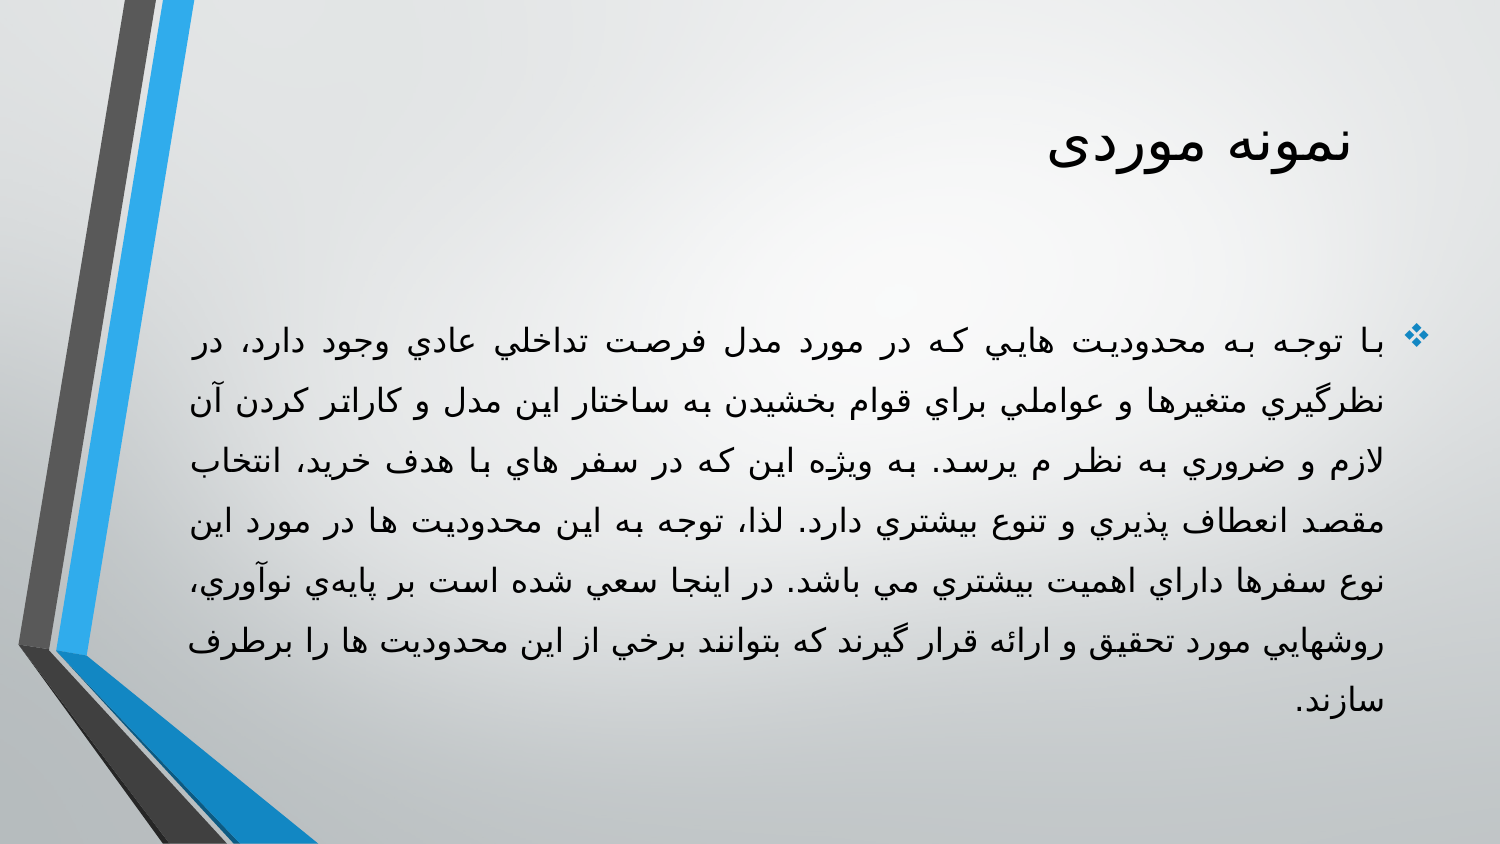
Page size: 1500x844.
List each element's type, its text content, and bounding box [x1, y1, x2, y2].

list با توجه به محدوديت هايي كه در مورد مدل فرصت تداخلي عادي وجود دارد، در نظرگيري متغيرها و عواملي براي قوام بخشيدن به ساختار اين مدل و كاراتر كردن آن لازم و ضروري به نظر م يرسد. به ويژه اين كه در سفر هاي با هدف خريد، انتخاب مقصد انعطاف پذيري و تنوع بيشتري دارد. لذا، توجه به اين محدوديت ها در مورد اين نوع سفرها داراي اهميت بيشتري مي باشد. در اينجا سعي شده است بر پايه‌ي نوآوري، روشهايي مورد تحقيق و ارائه قرار گيرند كه بتوانند برخي از اين محدوديت ها را برطرف سازند. [172, 284, 1448, 723]
title نمونه موردی [786, 0, 1370, 187]
